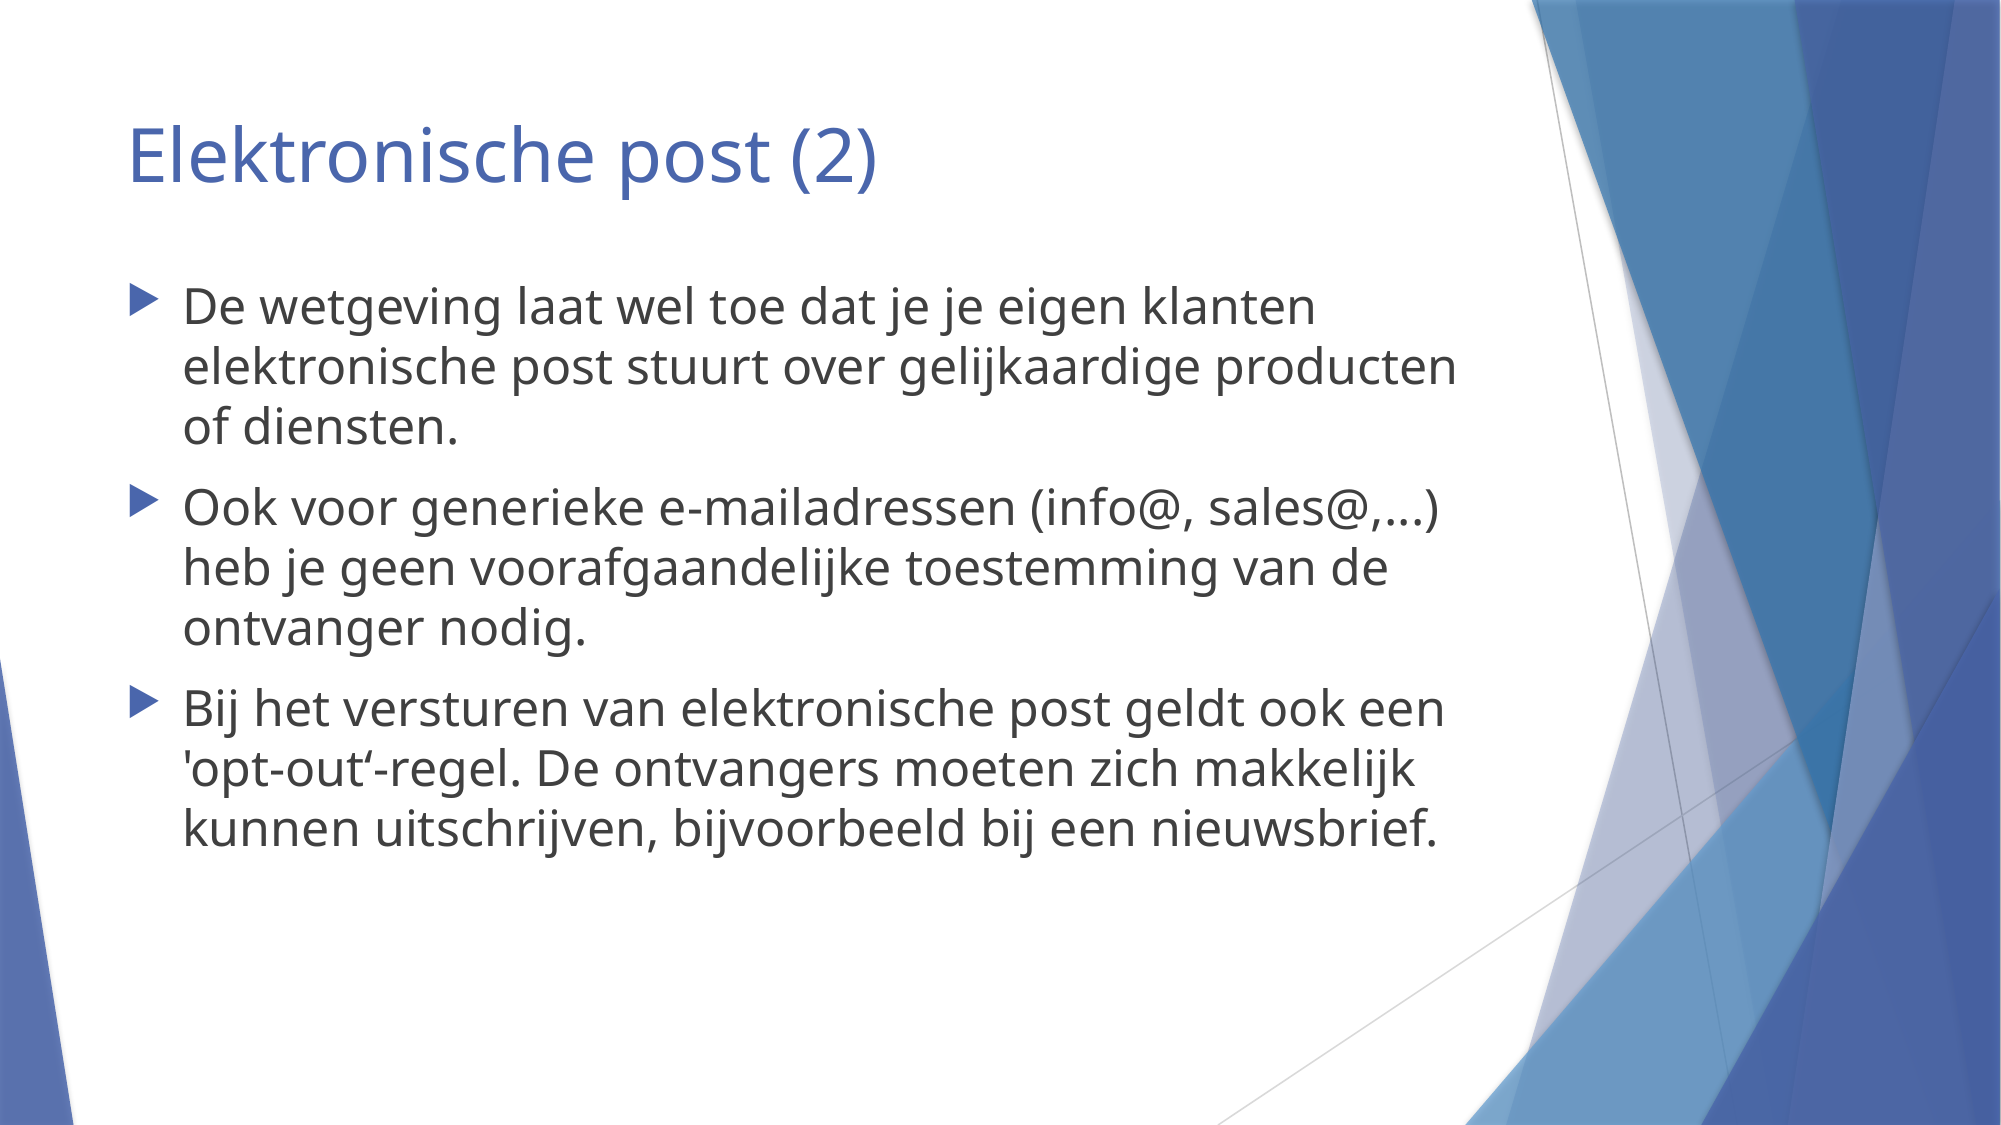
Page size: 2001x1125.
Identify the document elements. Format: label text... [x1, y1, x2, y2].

title Elektronische post (2) [111, 99, 1522, 267]
list De wetgeving laat wel toe dat je je eigen klanten elektronische post stuurt over gelijkaardige producten of diensten. Ook voor generieke e-mailadressen (info@, sales@,...) heb je geen voorafgaandelijke toestemming van de ontvanger nodig. Bij het versturen van elektronische post geldt ook een 'opt-out‘-regel. De ontvangers moeten zich makkelijk kunnen uitschrijven, bijvoorbeeld bij een nieuwsbrief. [111, 267, 1522, 905]
